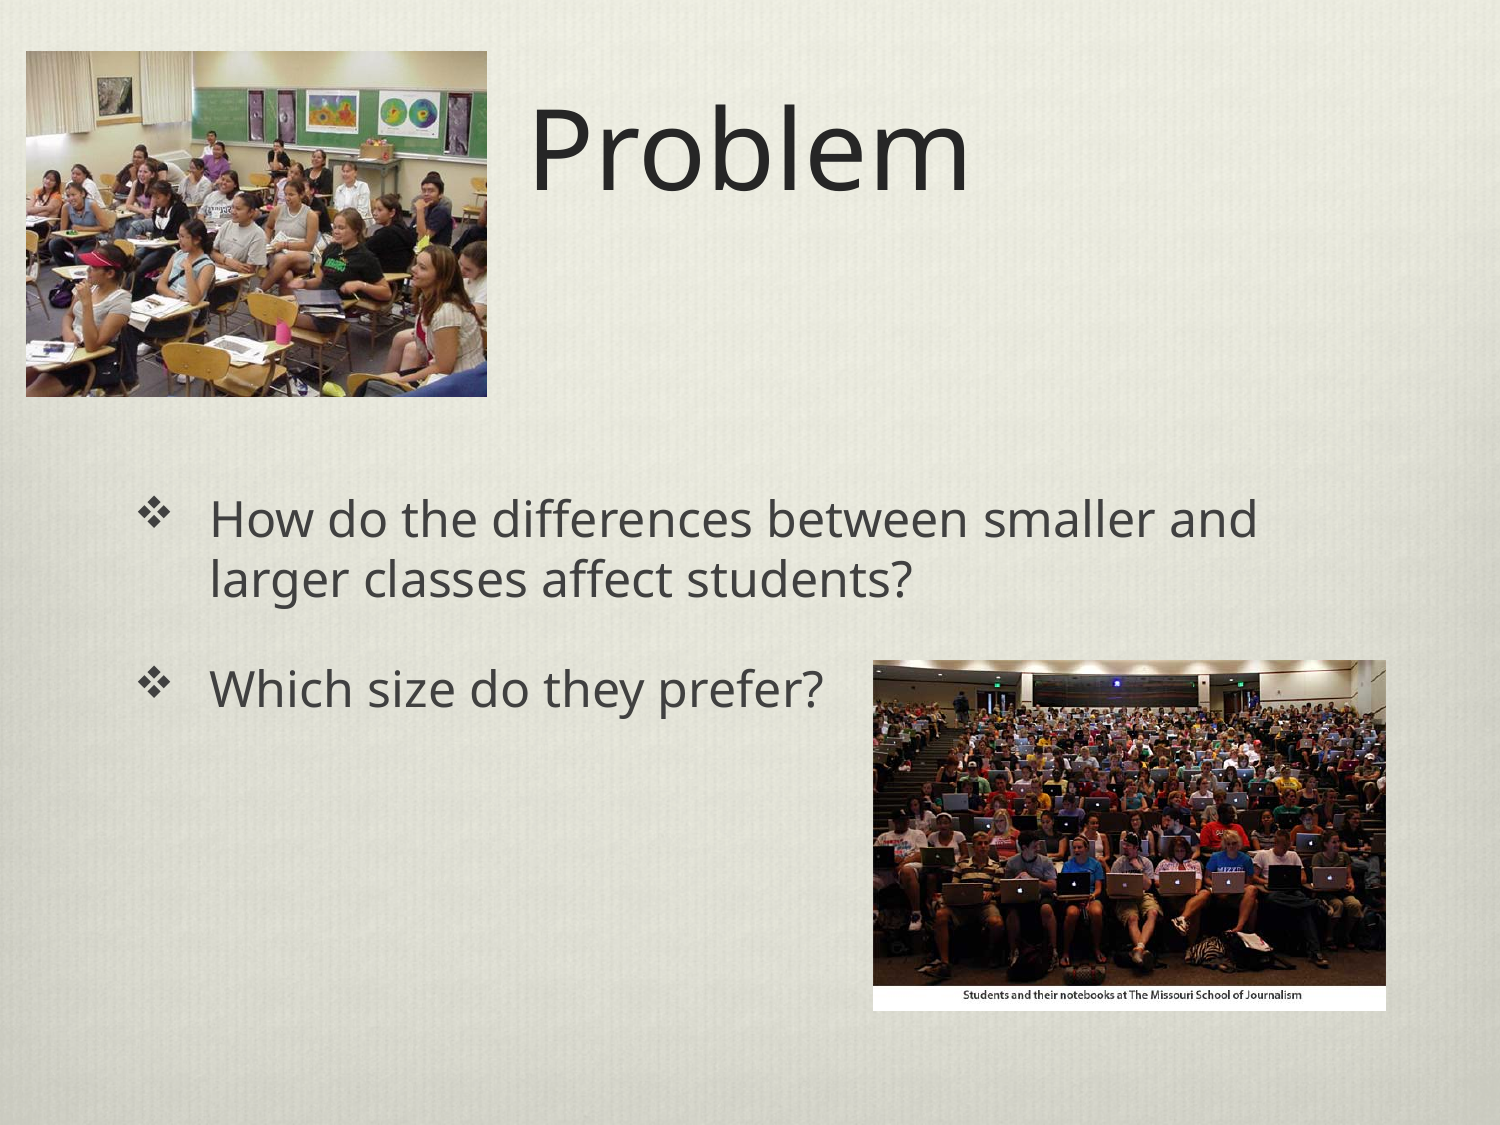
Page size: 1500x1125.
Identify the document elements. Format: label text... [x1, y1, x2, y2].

list How do the differences between smaller and larger classes affect students? Which size do they prefer? [119, 260, 1381, 1011]
picture [25, 50, 488, 398]
title Problem [488, 51, 1381, 240]
picture [872, 659, 1387, 1012]
